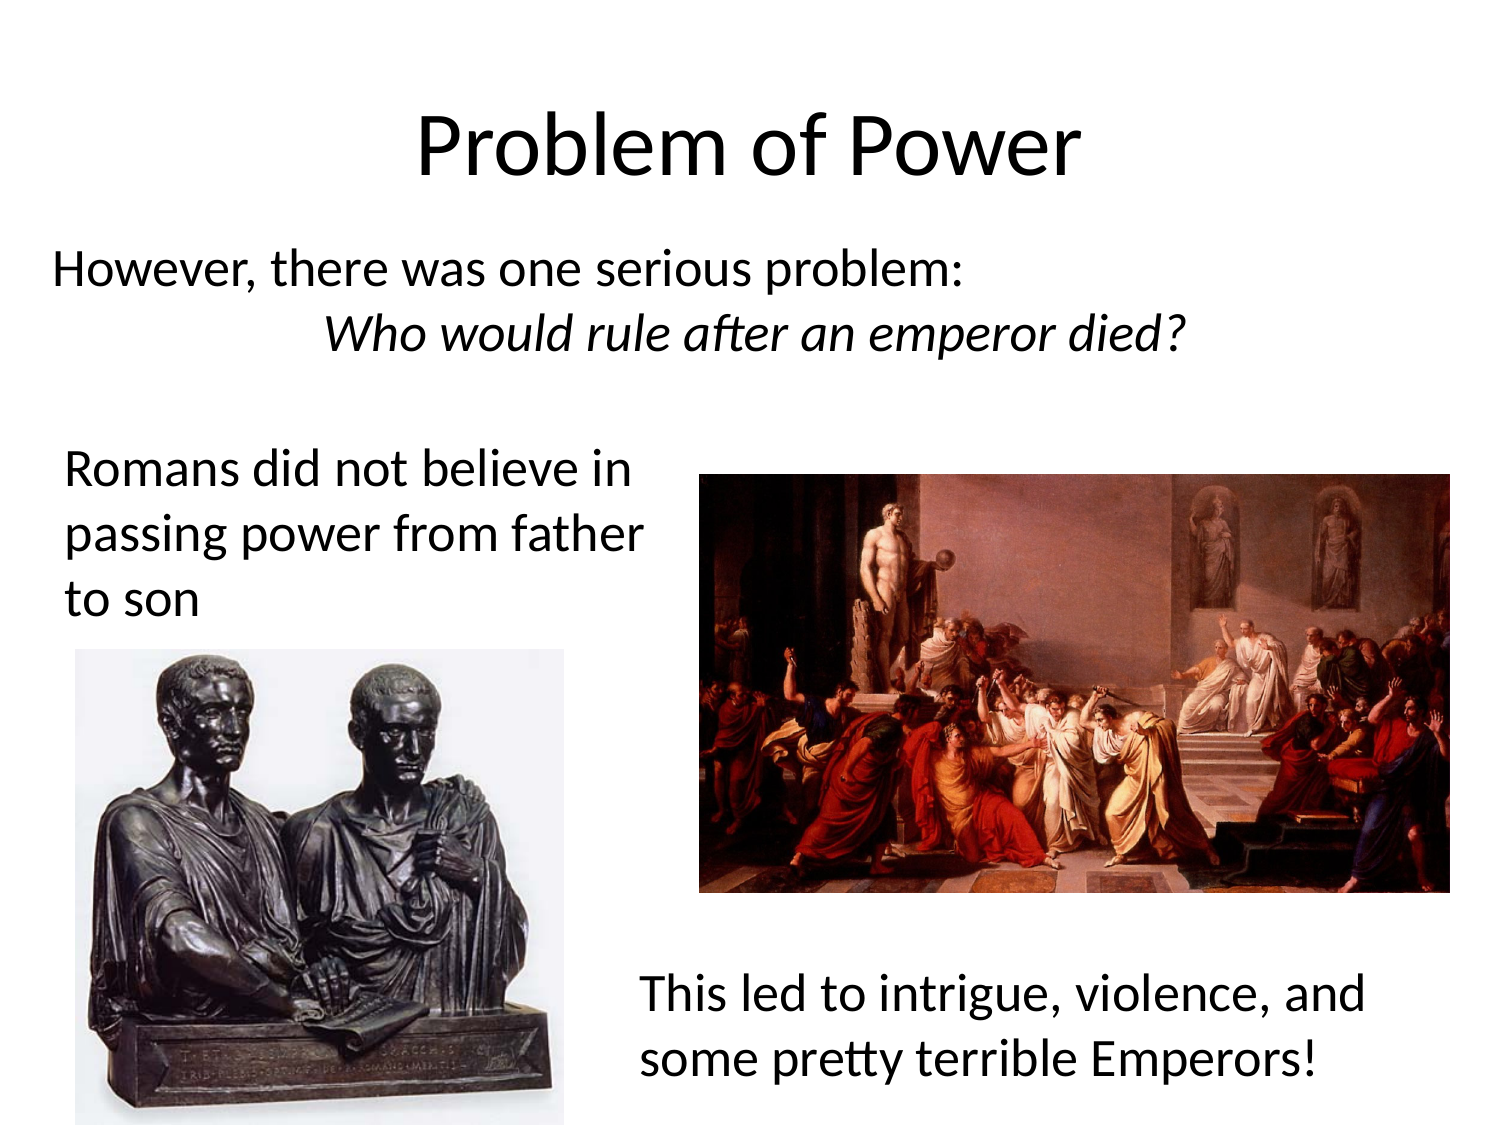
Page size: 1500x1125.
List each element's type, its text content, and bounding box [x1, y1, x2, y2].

picture [74, 649, 564, 1125]
text_box This led to intrigue, violence, and some pretty terrible Emperors! [624, 949, 1463, 1095]
text_box Romans did not believe in passing power from father to son [50, 424, 688, 635]
picture [699, 474, 1451, 893]
text_box However, there was one serious problem: Who would rule after an emperor died? [37, 224, 1475, 370]
title Problem of Power [75, 45, 1425, 224]
